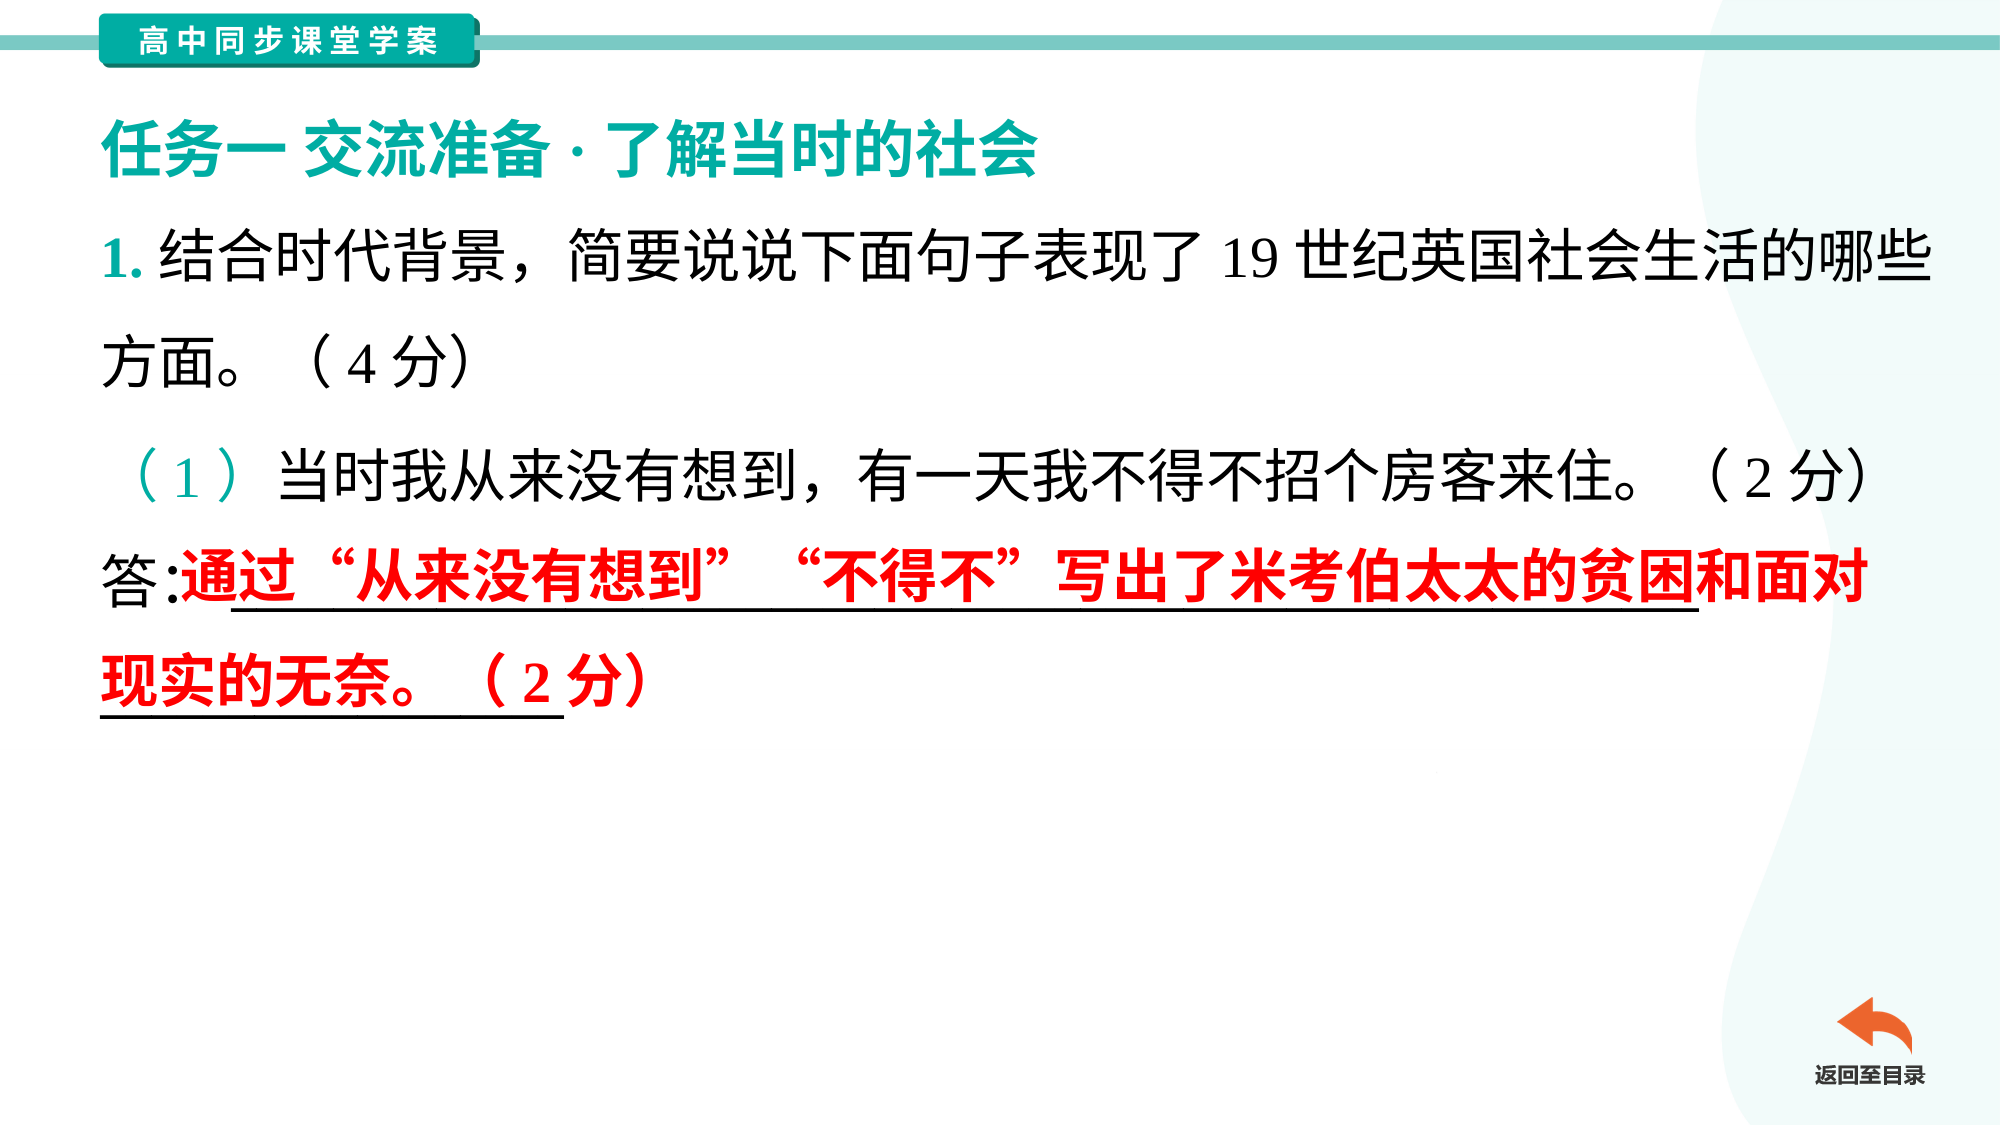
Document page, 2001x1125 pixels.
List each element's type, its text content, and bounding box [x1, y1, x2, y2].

text_box 任务一 交流准备·了解当时的社会 [100, 76, 1899, 182]
picture [0, 0, 2000, 1125]
text_box 通过“从来没有想到”“不得不”写出了米考伯太太的贫困和面对现实的无奈。（2分） [100, 504, 1899, 715]
text_box （1）当时我从来没有想到，有一天我不得不招个房客来住。（2分） 答：_________________________________________________________ __________________ [100, 403, 1899, 504]
text_box 1.结合时代背景，简要说说下面句子表现了19世纪英国社会生活的哪些 方面。（4分） [100, 182, 1899, 396]
text_box （1）当时我从来没有想到，有一天我不得不招个房客来住。（2分） 答：_________________________________________________________ __________________ [100, 715, 1899, 722]
